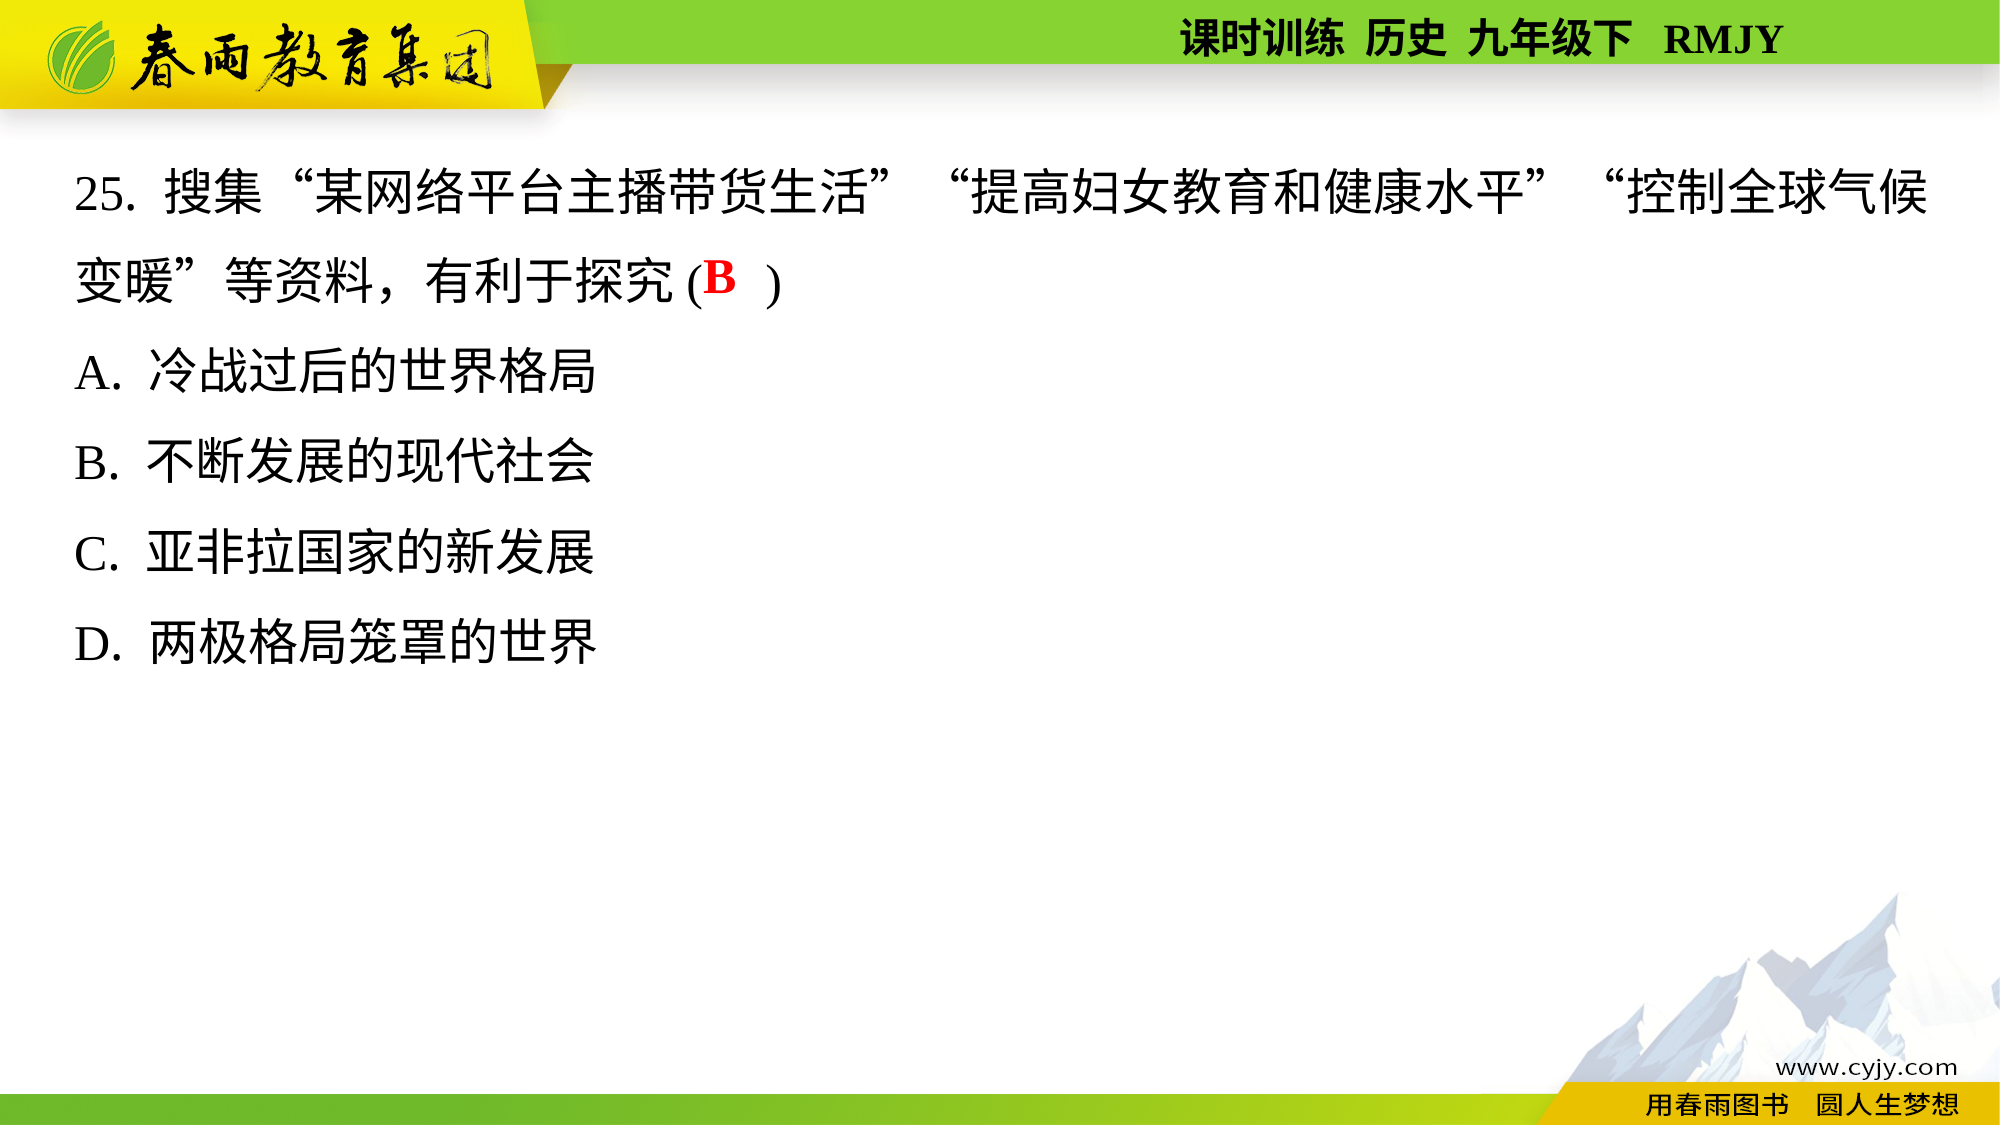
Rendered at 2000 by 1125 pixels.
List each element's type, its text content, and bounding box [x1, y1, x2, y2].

picture [0, 0, 2000, 1125]
text_box B [688, 235, 752, 311]
list 25. 搜集“某网络平台主播带货生活”“提高妇女教育和健康水平”“控制全球气候变暖”等资料，有利于探究( ) A. 冷战过后的世界格局 B. 不断发展的现代社会 C. 亚非拉国家的新发展 D. 两极格局笼罩的世界 [59, 122, 1944, 683]
